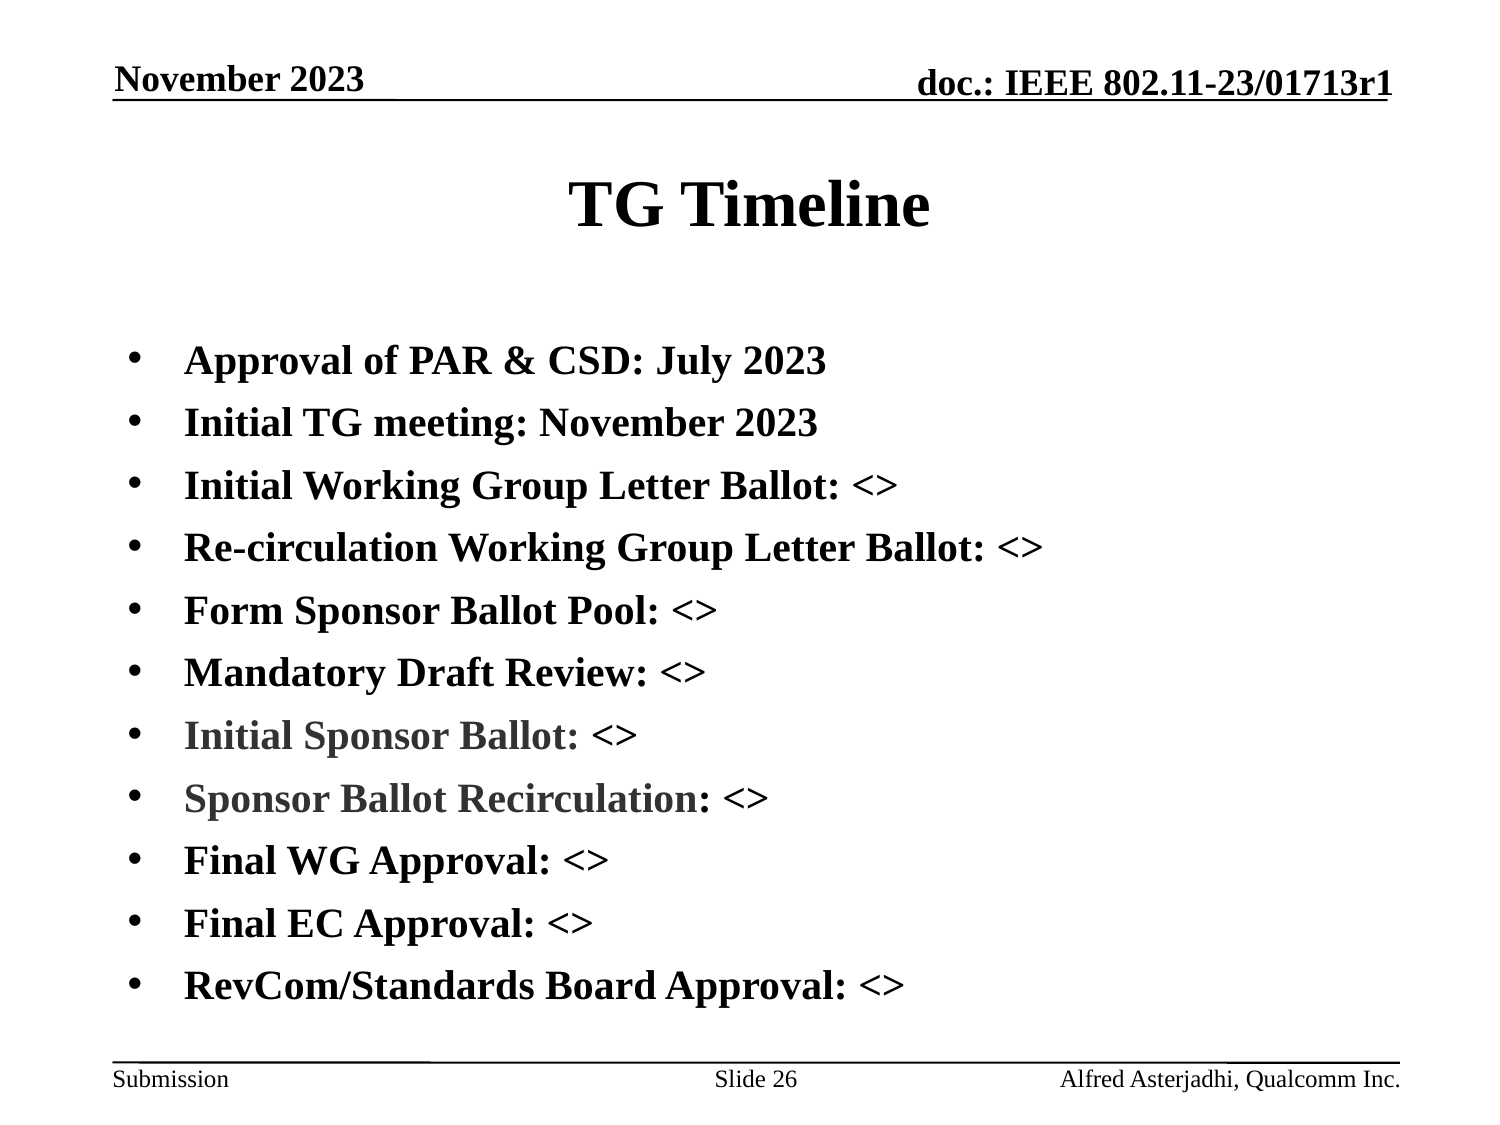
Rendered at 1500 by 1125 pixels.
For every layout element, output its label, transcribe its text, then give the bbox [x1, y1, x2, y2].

footer Alfred Asterjadhi, Qualcomm Inc. [878, 1061, 1402, 1093]
slide_number Slide 26 [712, 1061, 800, 1123]
list Approval of PAR & CSD: July 2023 Initial TG meeting: November 2023 Initial Working Group Letter Ballot: <> Re-circulation Working Group Letter Ballot: <> Form Sponsor Ballot Pool: <> Mandatory Draft Review: <> Initial Sponsor Ballot: <> Sponsor Ballot Recirculation: <> Final WG Approval: <> Final EC Approval: <> RevCom/Standards Board Approval: <> [112, 324, 1388, 1000]
title TG Timeline [112, 112, 1388, 288]
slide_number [114, 54, 423, 100]
